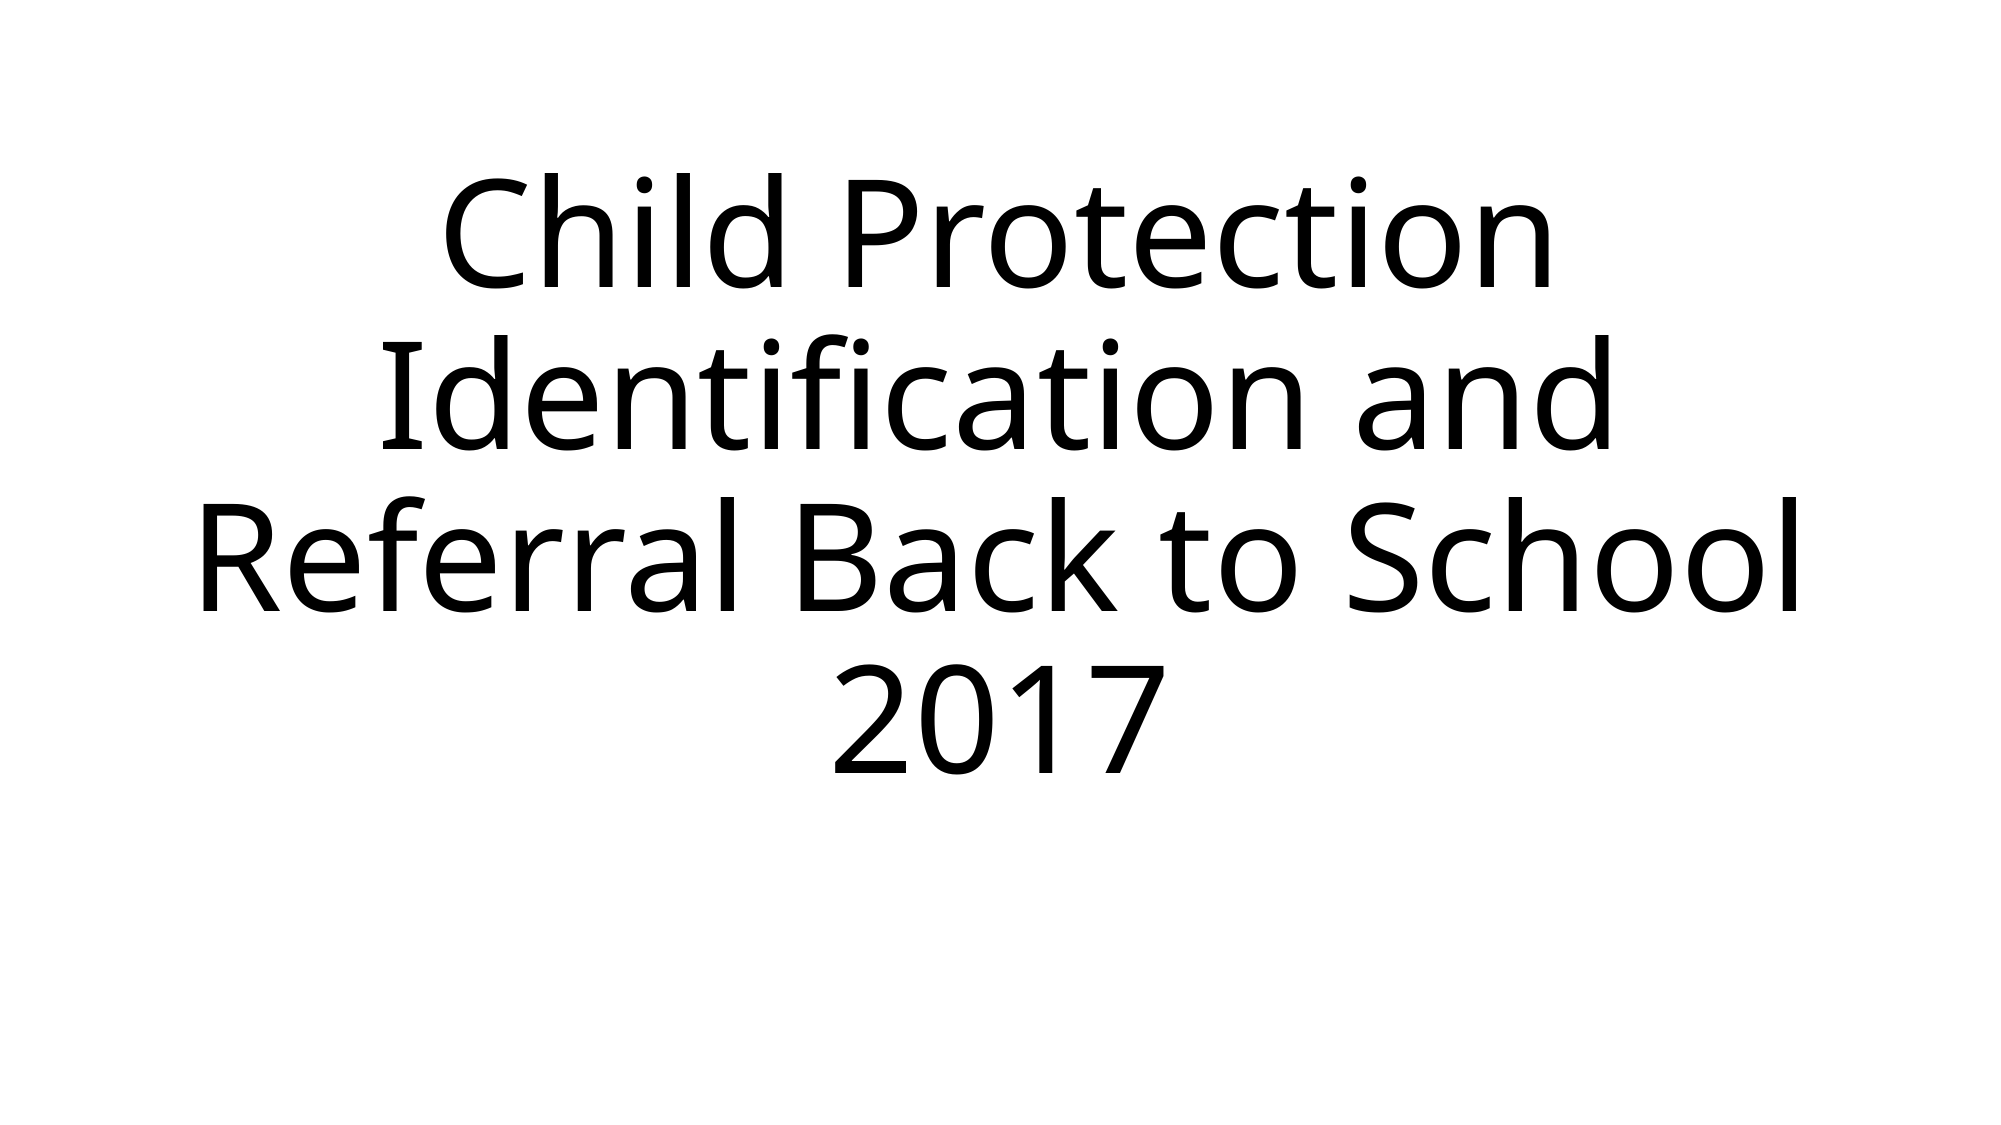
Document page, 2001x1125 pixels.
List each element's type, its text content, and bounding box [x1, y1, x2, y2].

title Child Protection Identification and Referral Back to School 2017 [137, 59, 1863, 905]
